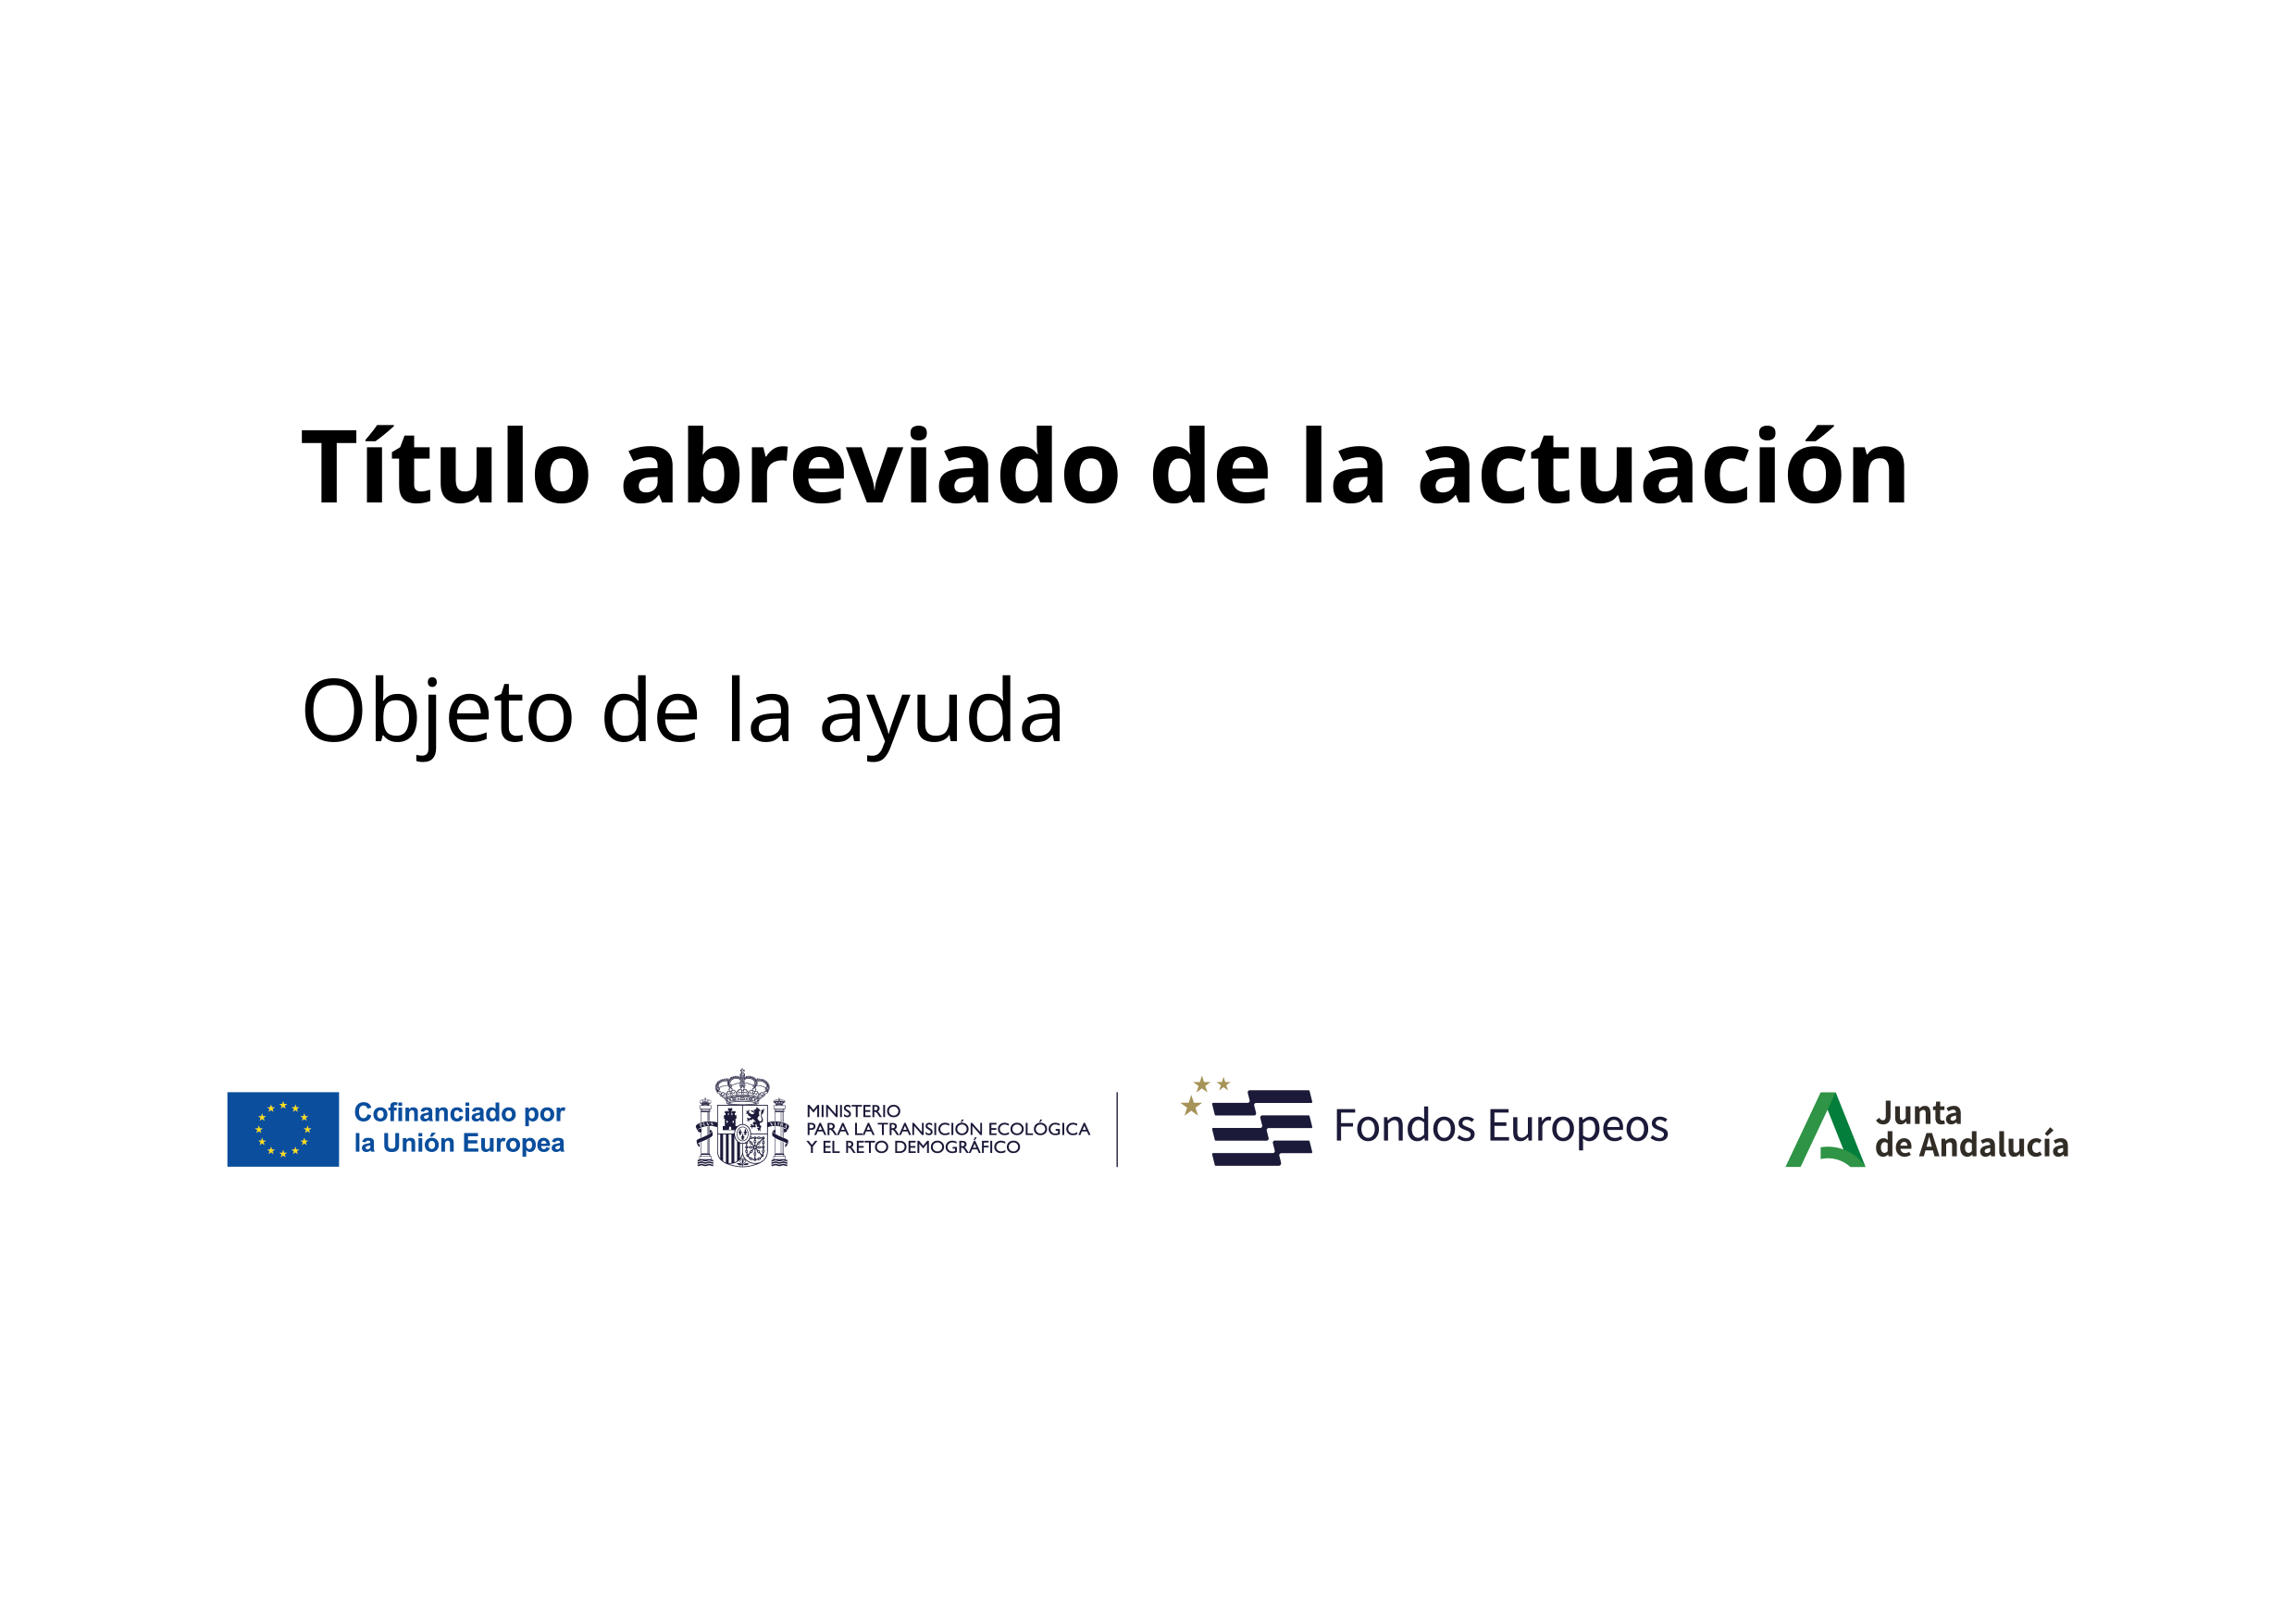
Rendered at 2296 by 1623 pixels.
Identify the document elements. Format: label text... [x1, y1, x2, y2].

picture [0, 941, 2295, 1334]
title Título abreviado de la actuación [287, 331, 2009, 530]
subtitle Objeto de la ayuda [287, 659, 2009, 885]
